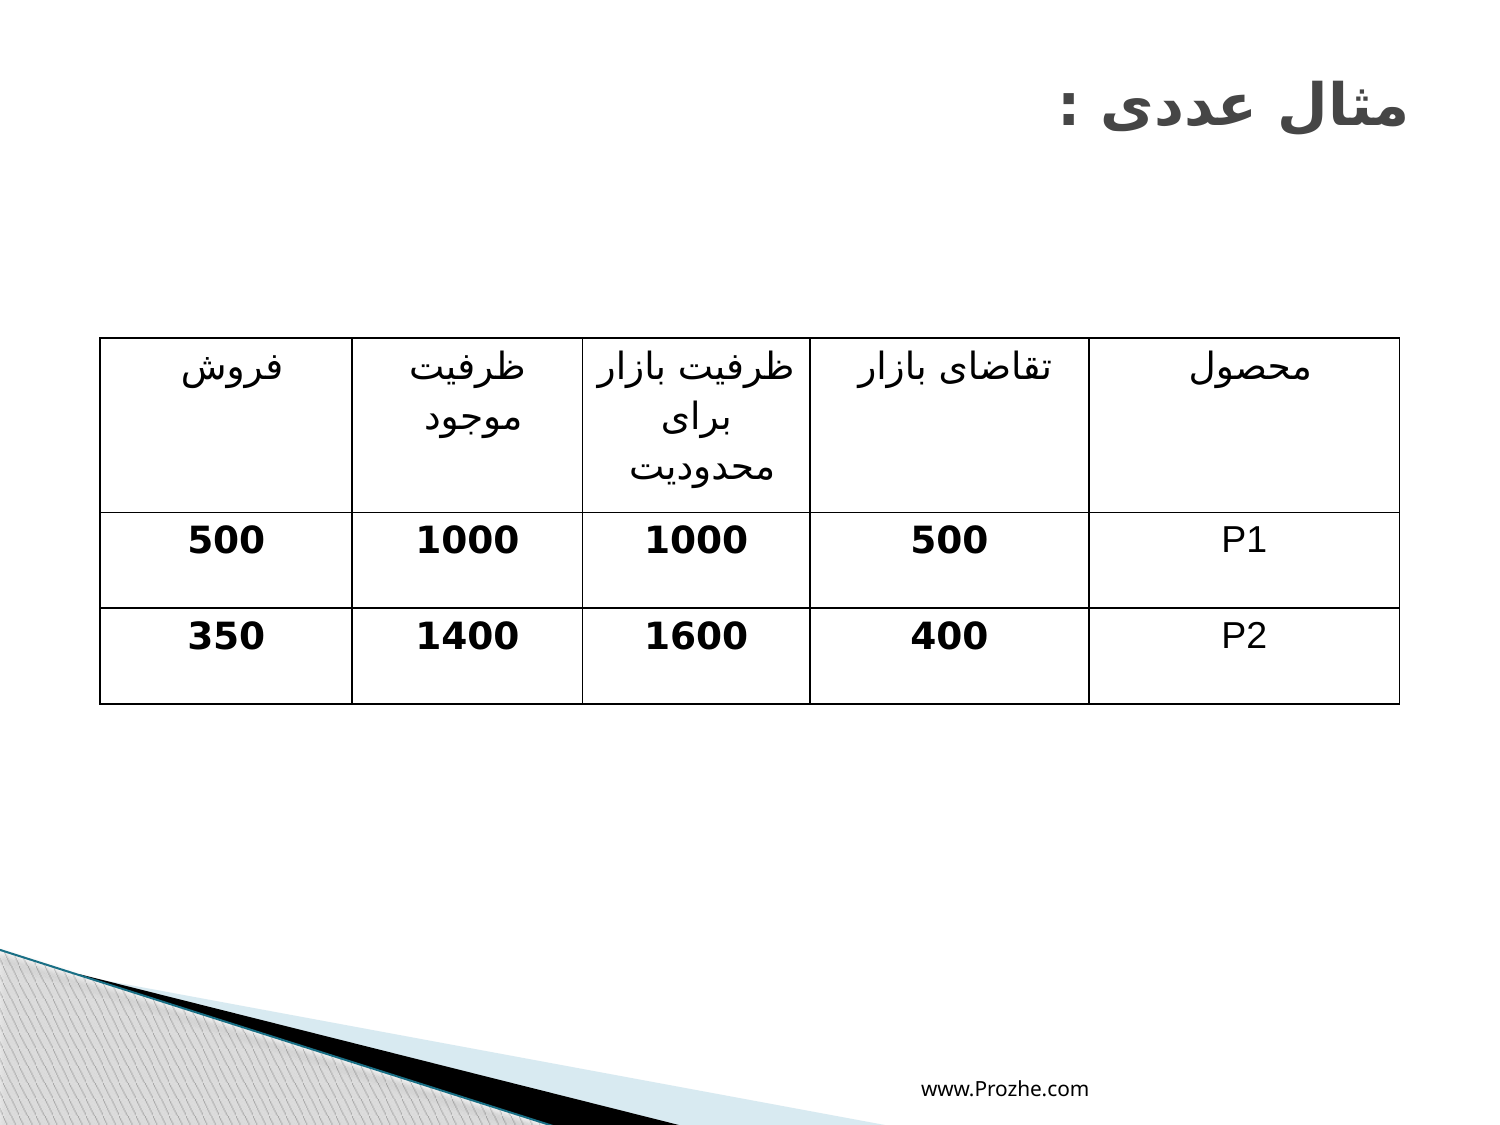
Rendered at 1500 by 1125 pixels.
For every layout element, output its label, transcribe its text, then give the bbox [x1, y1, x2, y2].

table_cell 1400 [353, 609, 582, 703]
table_cell 500 [101, 513, 351, 607]
table_cell 400 [811, 609, 1088, 703]
table_cell P2 [1090, 609, 1399, 703]
footer www.Prozhe.com [718, 1051, 1105, 1112]
table_cell 350 [101, 609, 351, 703]
table_cell 1000 [353, 513, 582, 607]
table_header ظرفیت بازار برای محدودیت [583, 339, 809, 512]
table_cell 1600 [583, 609, 809, 703]
table_header ظرفیت موجود [353, 339, 582, 512]
table_header محصول [1090, 339, 1399, 512]
table_header فروش [101, 339, 351, 512]
table_cell P1 [1090, 513, 1399, 607]
table_header تقاضای بازار [811, 339, 1088, 512]
table_cell 1000 [583, 513, 809, 607]
table_cell 500 [811, 513, 1088, 607]
title مثال عددی : [75, 45, 1425, 233]
